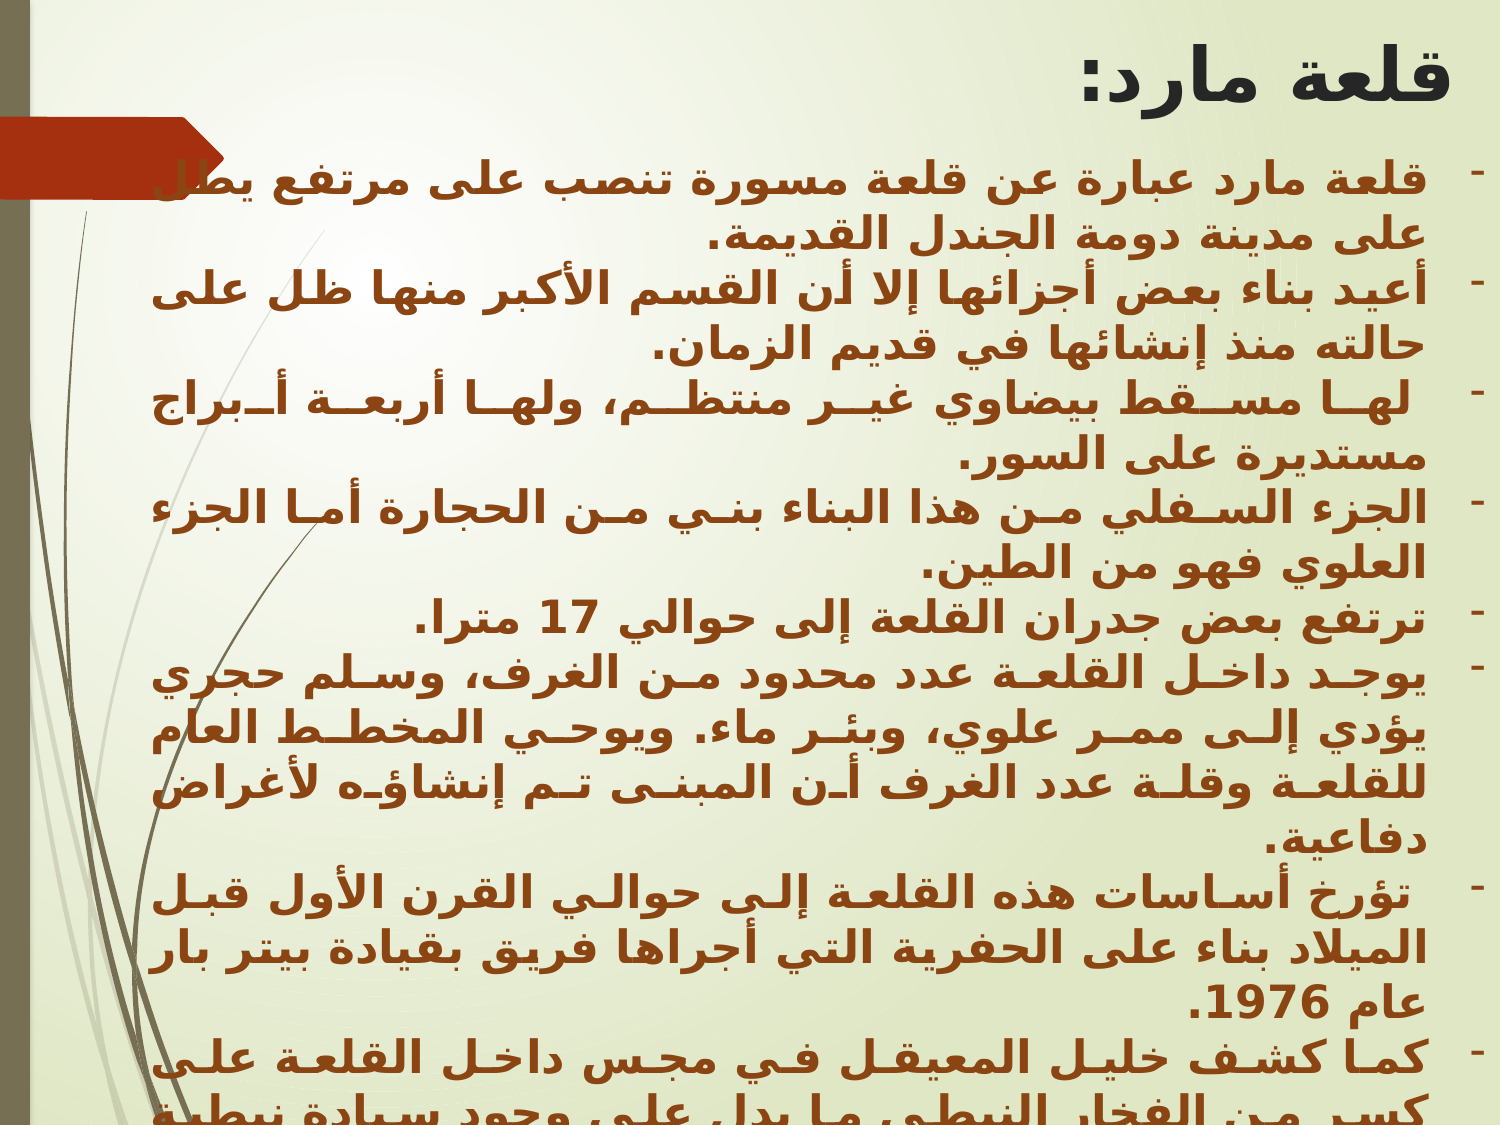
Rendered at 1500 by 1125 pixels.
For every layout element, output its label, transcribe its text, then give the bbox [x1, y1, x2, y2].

text_box قلعة مارد عبارة عن قلعة مسورة تنصب على مرتفع يطل على مدينة دومة الجندل القديمة. أعيد بناء بعض أجزائها إلا أن القسم الأكبر منها ظل على حالته منذ إنشائها في قديم الزمان. لها مسقط بيضاوي غير منتظم، ولها أربعة أبراج مستديرة على السور. الجزء السفلي من هذا البناء بني من الحجارة أما الجزء العلوي فهو من الطين. ترتفع بعض جدران القلعة إلى حوالي 17 مترا. يوجد داخل القلعة عدد محدود من الغرف، وسلم حجري يؤدي إلى ممر علوي، وبئر ماء. ويوحي المخطط العام للقلعة وقلة عدد الغرف أن المبنى تم إنشاؤه لأغراض دفاعية. تؤرخ أساسات هذه القلعة إلى حوالي القرن الأول قبل الميلاد بناء على الحفرية التي أجراها فريق بقيادة بيتر بار عام 1976. كما كشف خليل المعيقل في مجس داخل القلعة على كسر من الفخار النبطي ما يدل على وجود سيادة نبطية على القلعة في القرن الأول الميلادي. [135, 140, 1500, 1125]
text_box قلعة مارد: [1021, 19, 1471, 138]
